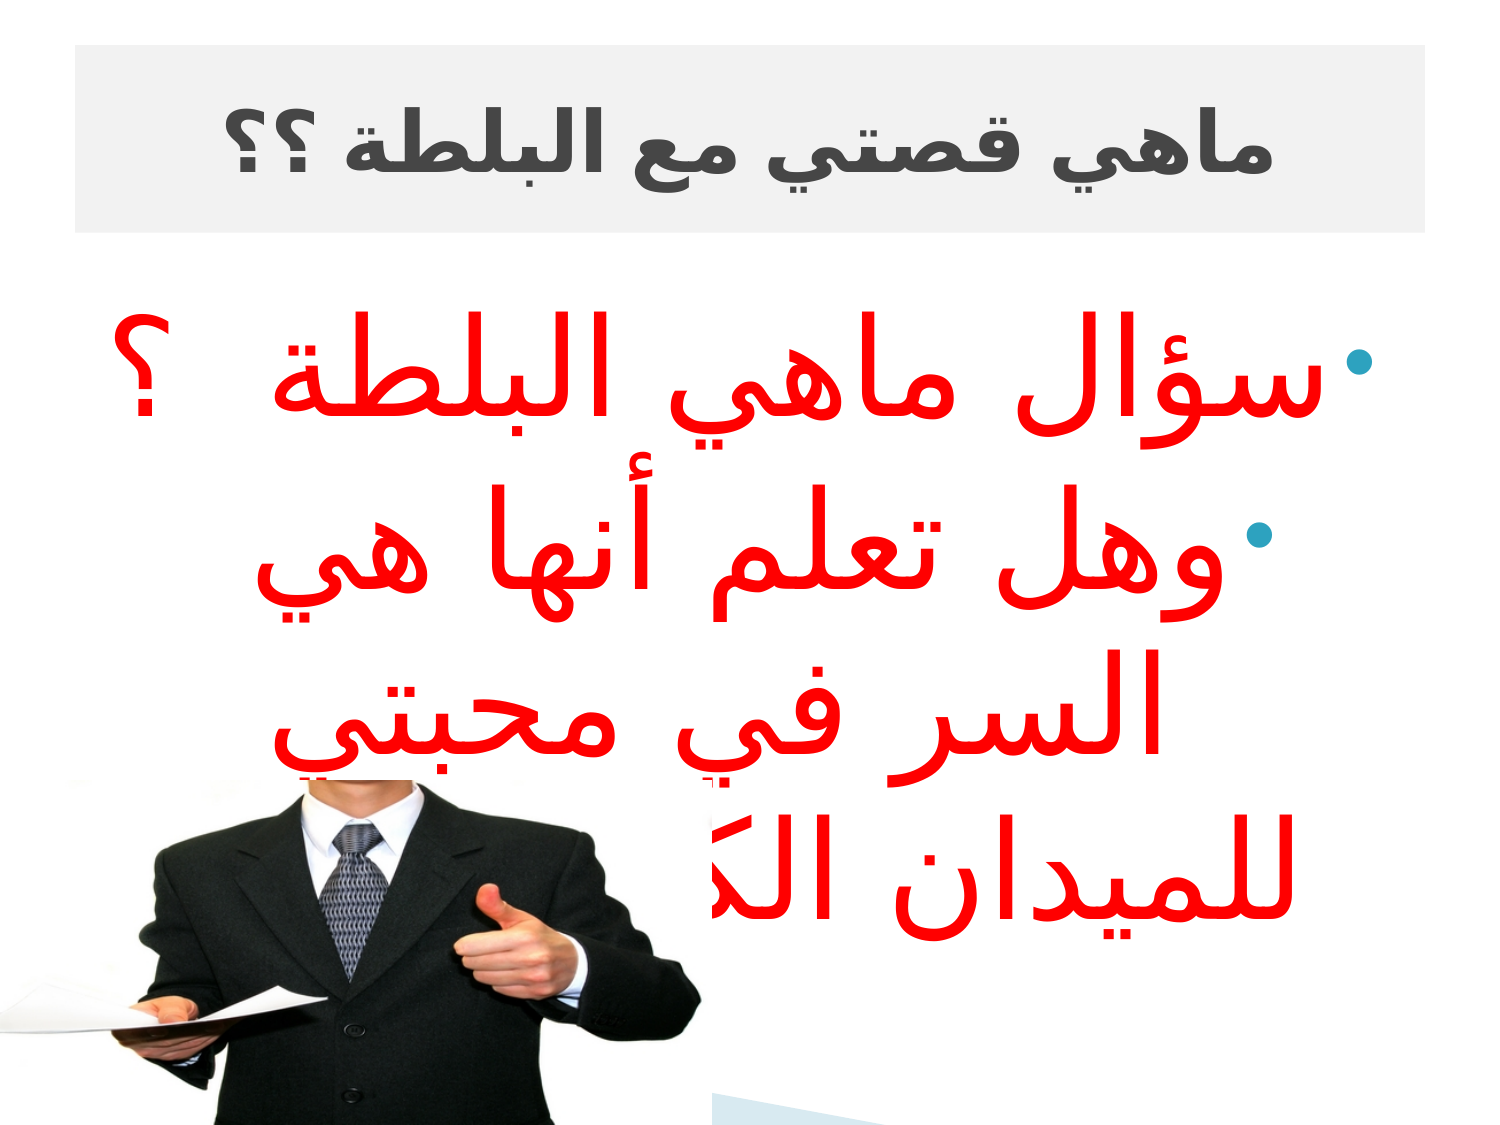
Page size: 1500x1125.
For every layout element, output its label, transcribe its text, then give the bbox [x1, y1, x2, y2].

picture [0, 780, 713, 1125]
list سؤال ماهي البلطة ؟ وهل تعلم أنها هي السر في محبتي للميدان الكشفي ؟ [75, 243, 1425, 986]
title ماهي قصتي مع البلطة ؟؟ [75, 45, 1425, 233]
